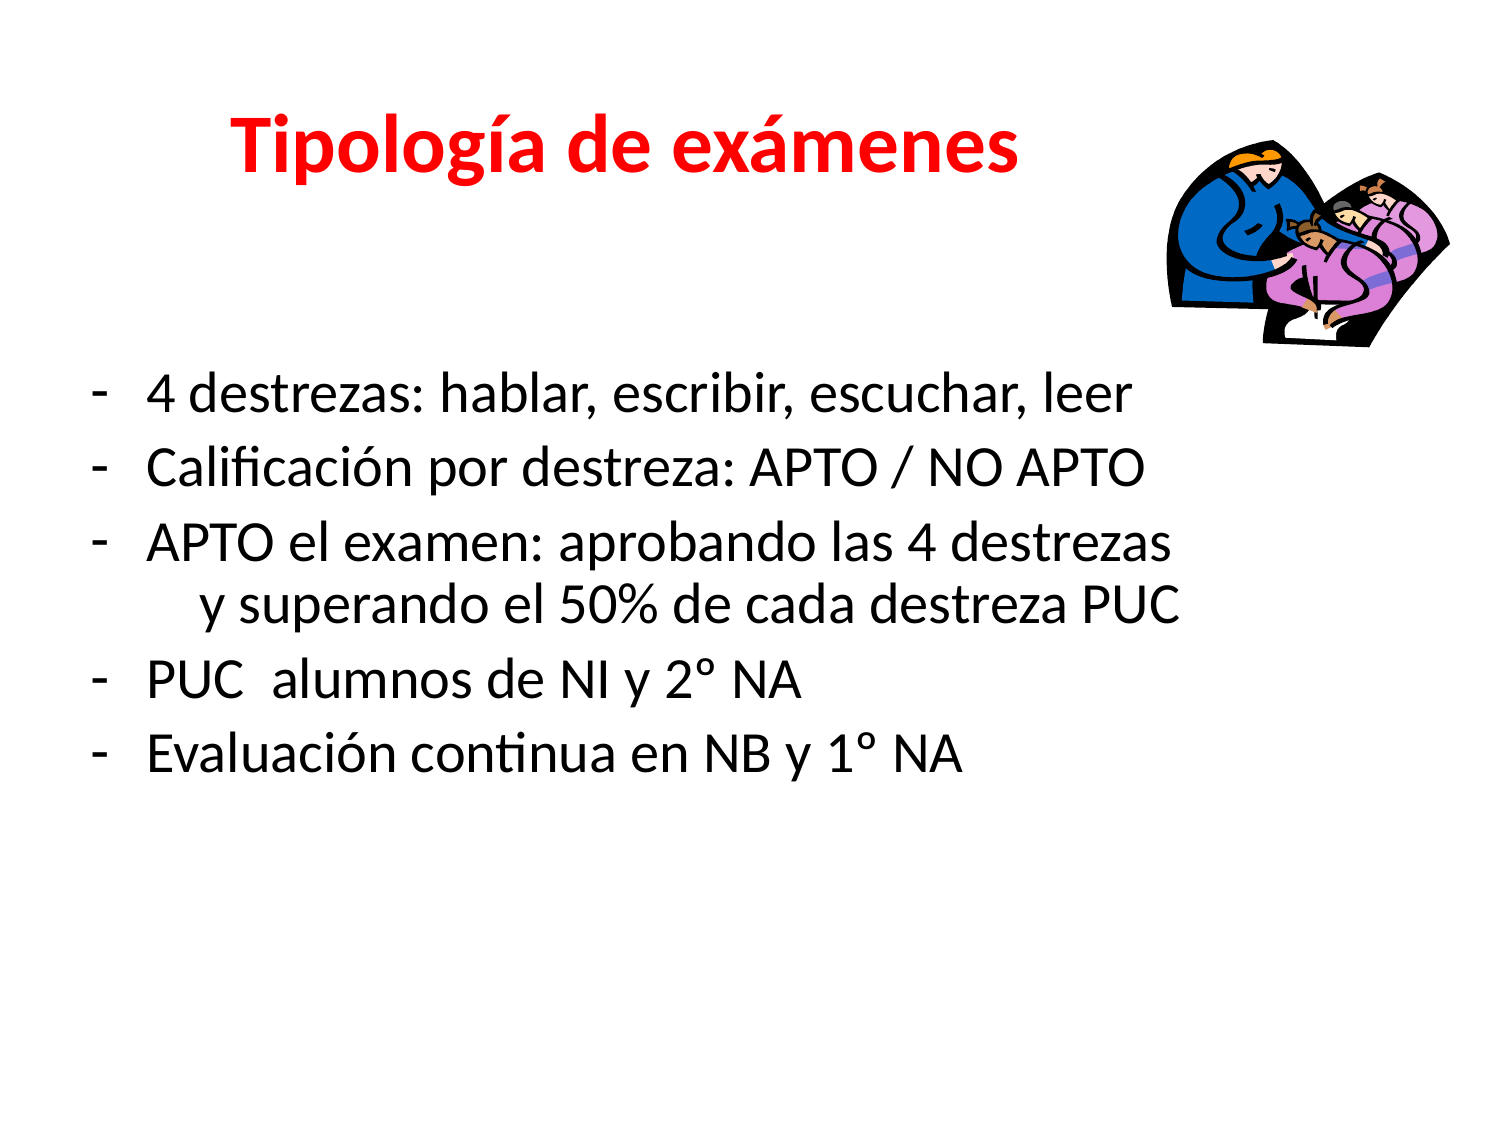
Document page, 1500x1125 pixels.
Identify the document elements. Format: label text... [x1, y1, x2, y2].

list 4 destrezas: hablar, escribir, escuchar, leer Calificación por destreza: APTO / NO APTO APTO el examen: aprobando las 4 destrezas y superando el 50% de cada destreza PUC PUC alumnos de NI y 2º NA Evaluación continua en NB y 1º NA [75, 262, 1425, 1005]
picture [1163, 136, 1454, 351]
title Tipología de exámenes [75, 45, 1176, 233]
